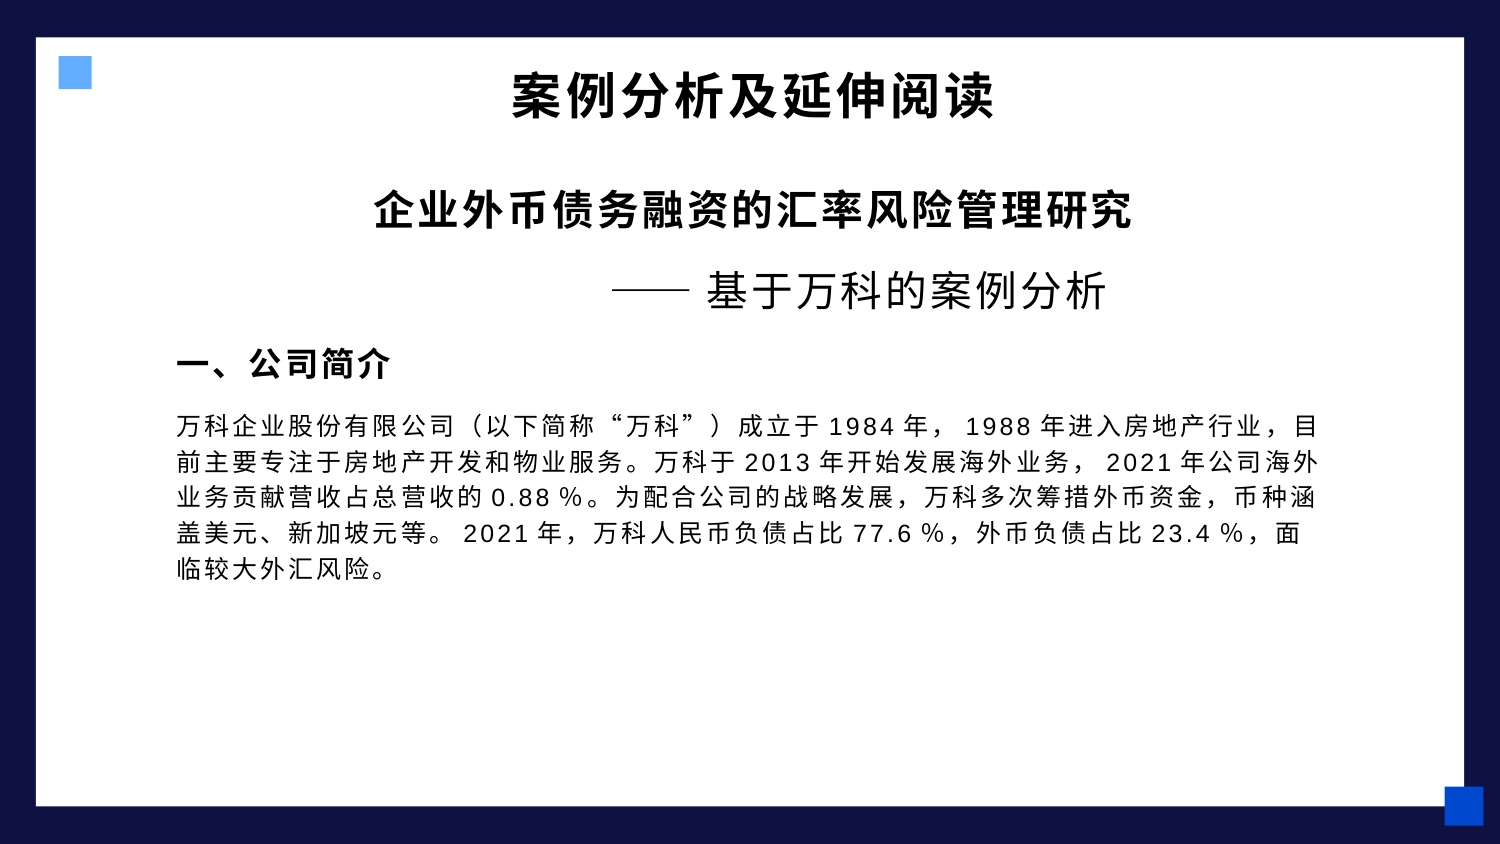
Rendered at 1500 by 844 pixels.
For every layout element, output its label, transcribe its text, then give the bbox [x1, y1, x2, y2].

list 企业外币债务融资的汇率风险管理研究 ——基于万科的案例分析 一、公司简介 万科企业股份有限公司（以下简称“万科”）成立于1984年，1988年进入房地产行业，目前主要专注于房地产开发和物业服务。万科于2013年开始发展海外业务，2021年公司海外业务贡献营收占总营收的0.88％。为配合公司的战略发展，万科多次筹措外币资金，币种涵盖美元、新加坡元等。2021年，万科人民币负债占比77.6％，外币负债占比23.4％，面临较大外汇风险。 [159, 173, 1344, 658]
title 案例分析及延伸阅读 [159, 43, 1344, 133]
